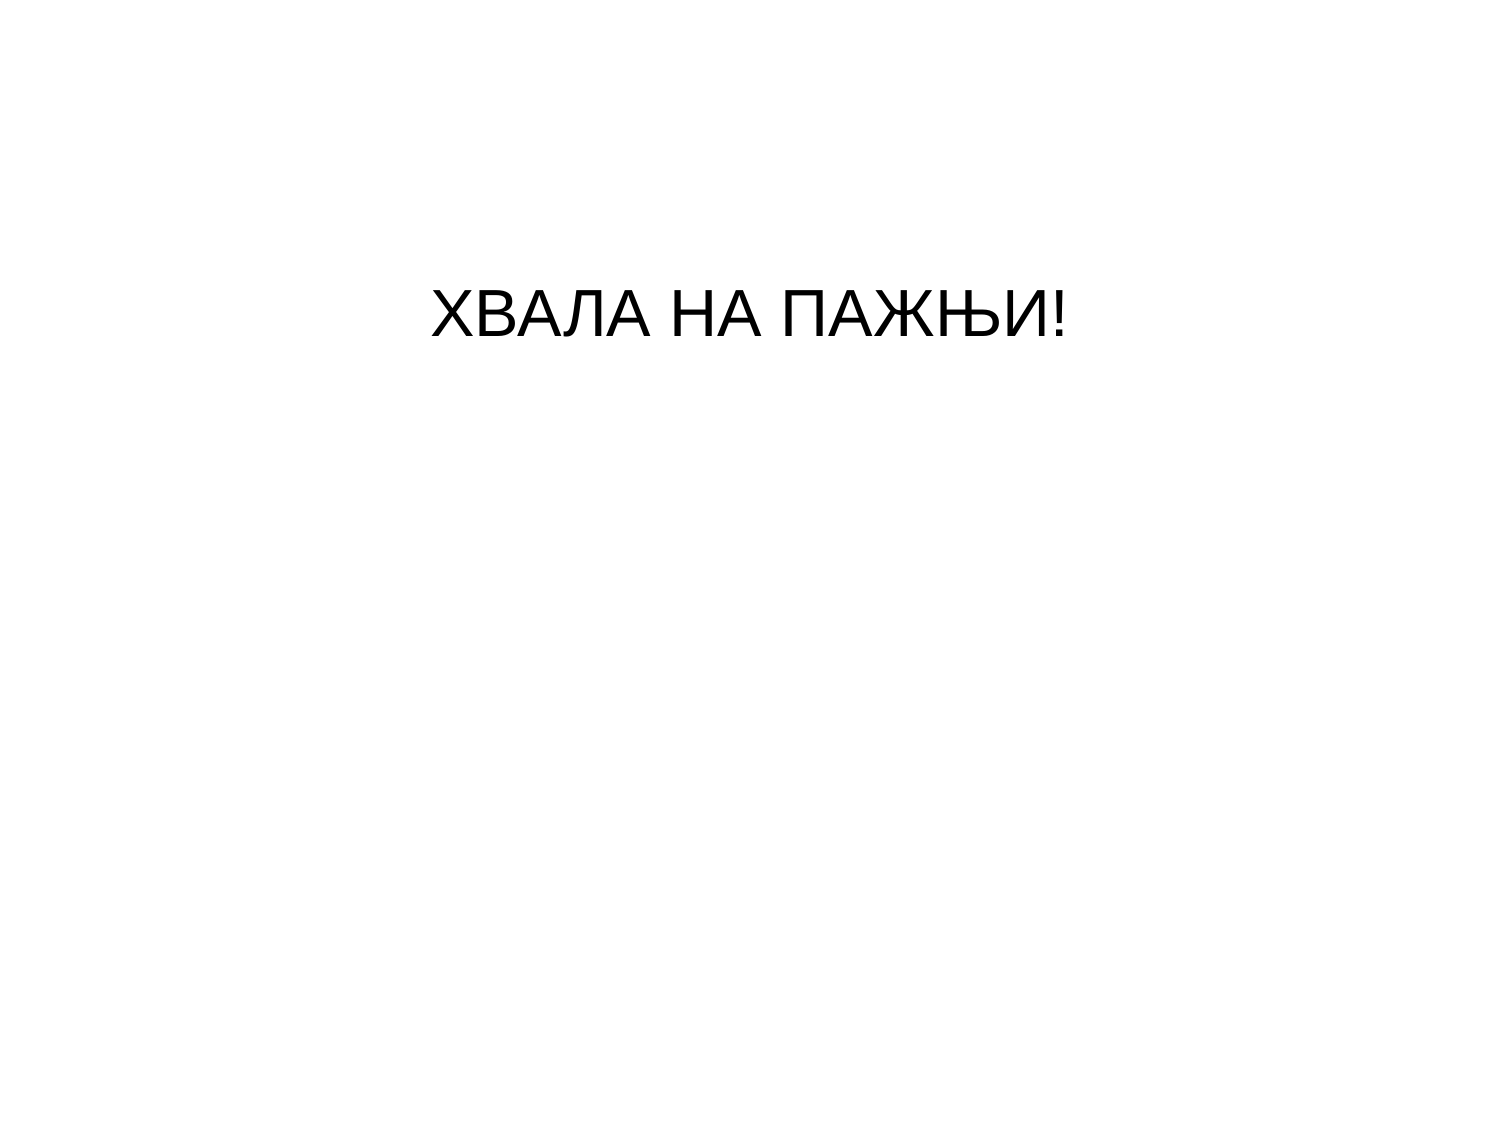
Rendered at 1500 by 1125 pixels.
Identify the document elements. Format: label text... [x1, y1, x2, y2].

list ХВАЛА НА ПАЖЊИ! [75, 262, 1425, 1005]
